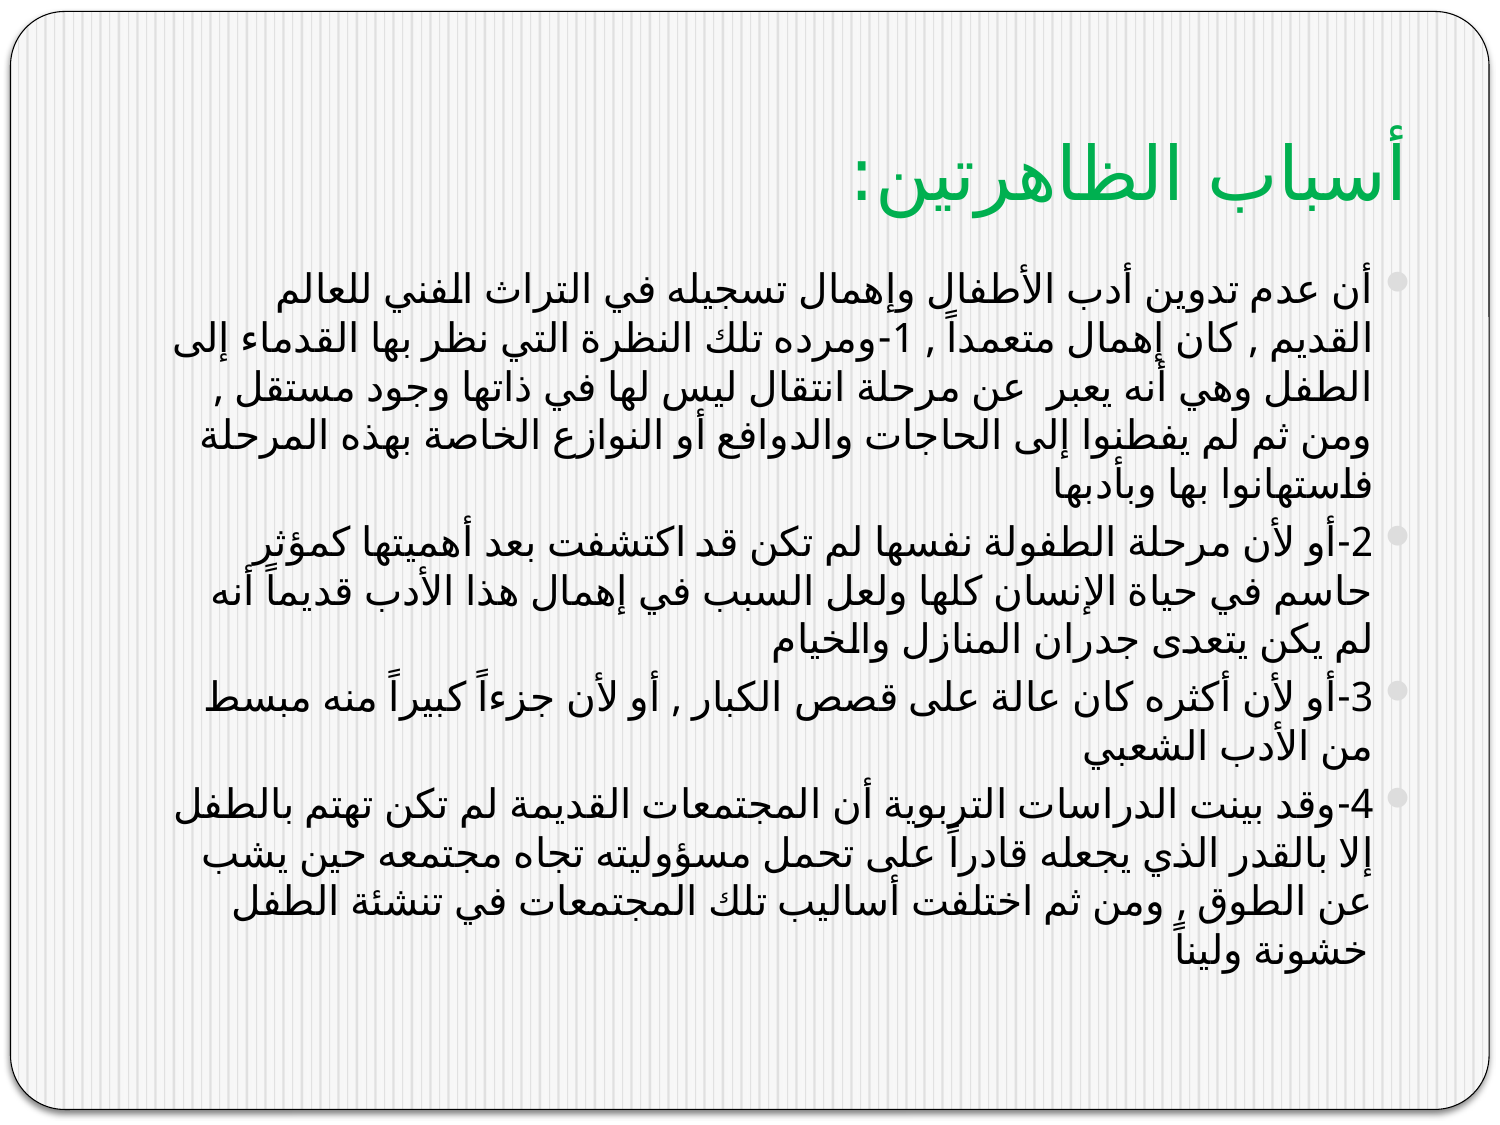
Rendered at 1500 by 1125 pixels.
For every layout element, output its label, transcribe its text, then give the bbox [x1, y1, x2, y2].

title أسباب الظاهرتين: [147, 42, 1423, 231]
list أن عدم تدوين أدب الأطفال وإهمال تسجيله في التراث الفني للعالم القديم , كان إهمال متعمداً , 1-ومرده تلك النظرة التي نظر بها القدماء إلى الطفل وهي أنه يعبر عن مرحلة انتقال ليس لها في ذاتها وجود مستقل , ومن ثم لم يفطنوا إلى الحاجات والدوافع أو النوازع الخاصة بهذه المرحلة فاستهانوا بها وبأدبها 2-أو لأن مرحلة الطفولة نفسها لم تكن قد اكتشفت بعد أهميتها كمؤثر حاسم في حياة الإنسان كلها ولعل السبب في إهمال هذا الأدب قديماً أنه لم يكن يتعدى جدران المنازل والخيام 3-أو لأن أكثره كان عالة على قصص الكبار , أو لأن جزءاً كبيراً منه مبسط من الأدب الشعبي 4-وقد بينت الدراسات التربوية أن المجتمعات القديمة لم تكن تهتم بالطفل إلا بالقدر الذي يجعله قادراً على تحمل مسؤوليته تجاه مجتمعه حين يشب عن الطوق , ومن ثم اختلفت أساليب تلك المجتمعات في تنشئة الطفل خشونة وليناً [150, 255, 1425, 988]
